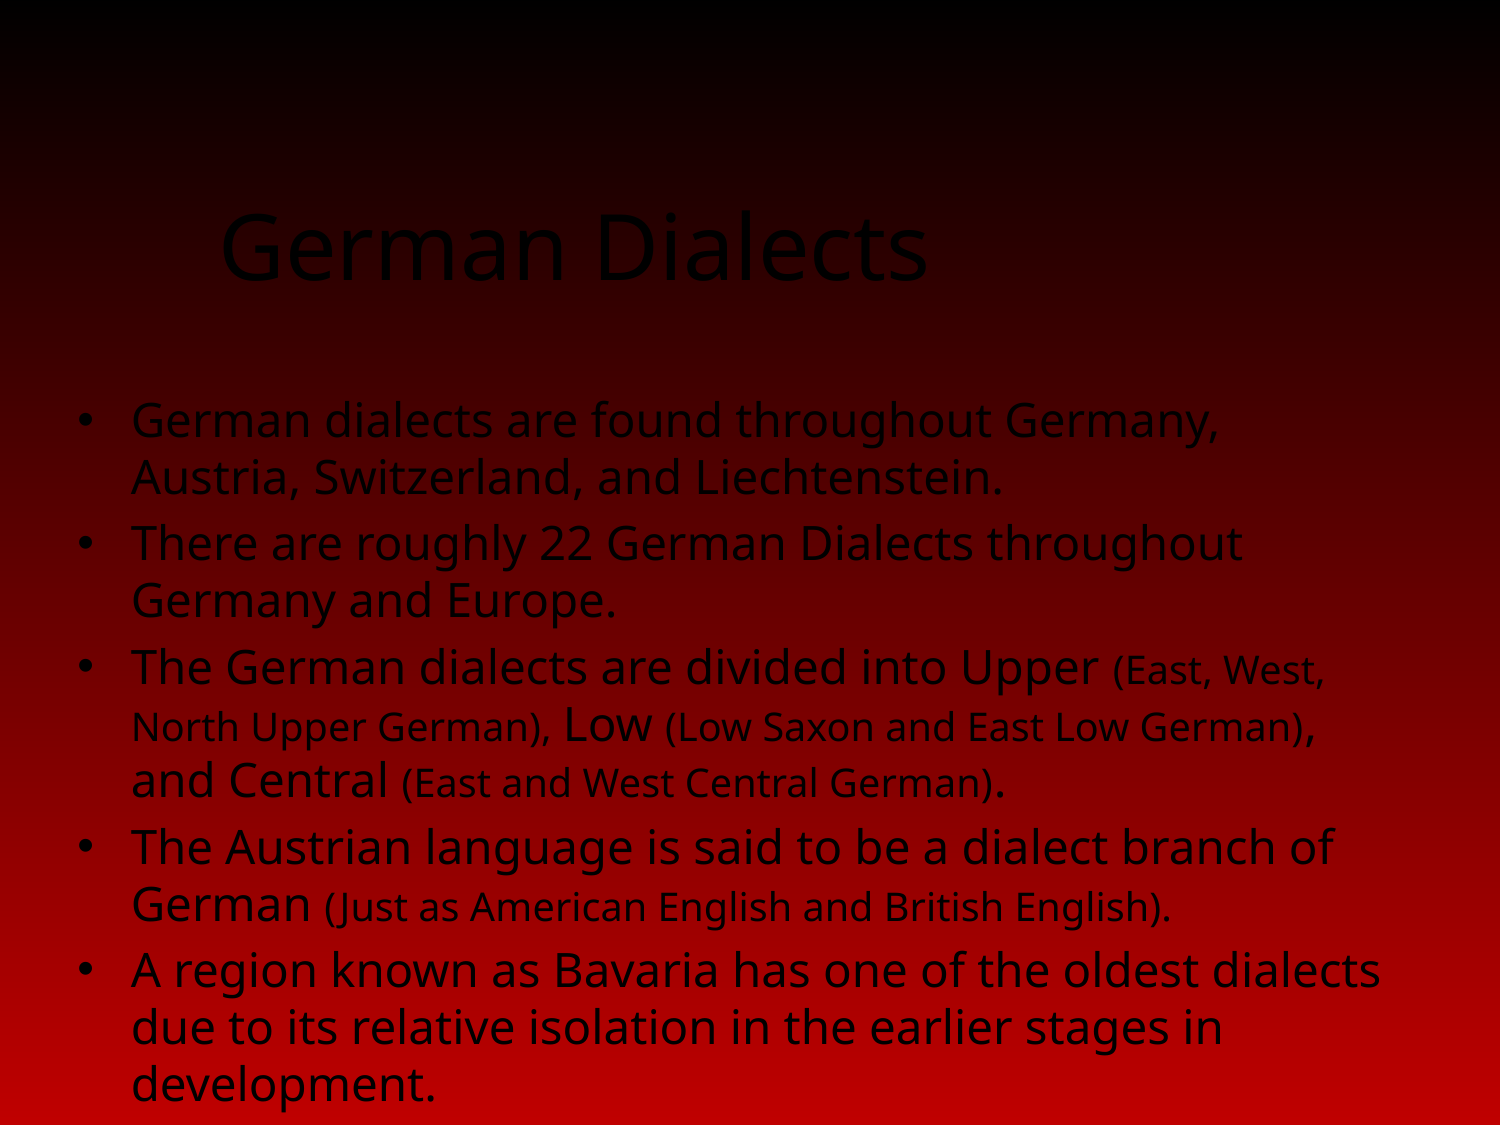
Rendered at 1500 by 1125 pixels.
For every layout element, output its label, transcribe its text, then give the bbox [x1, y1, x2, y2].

title German Dialects [162, 149, 988, 338]
list German dialects are found throughout Germany, Austria, Switzerland, and Liechtenstein. There are roughly 22 German Dialects throughout Germany and Europe. The German dialects are divided into Upper (East, West, North Upper German), Low (Low Saxon and East Low German), and Central (East and West Central German). The Austrian language is said to be a dialect branch of German (Just as American English and British English). A region known as Bavaria has one of the oldest dialects due to its relative isolation in the earlier stages in development. [62, 382, 1413, 1125]
